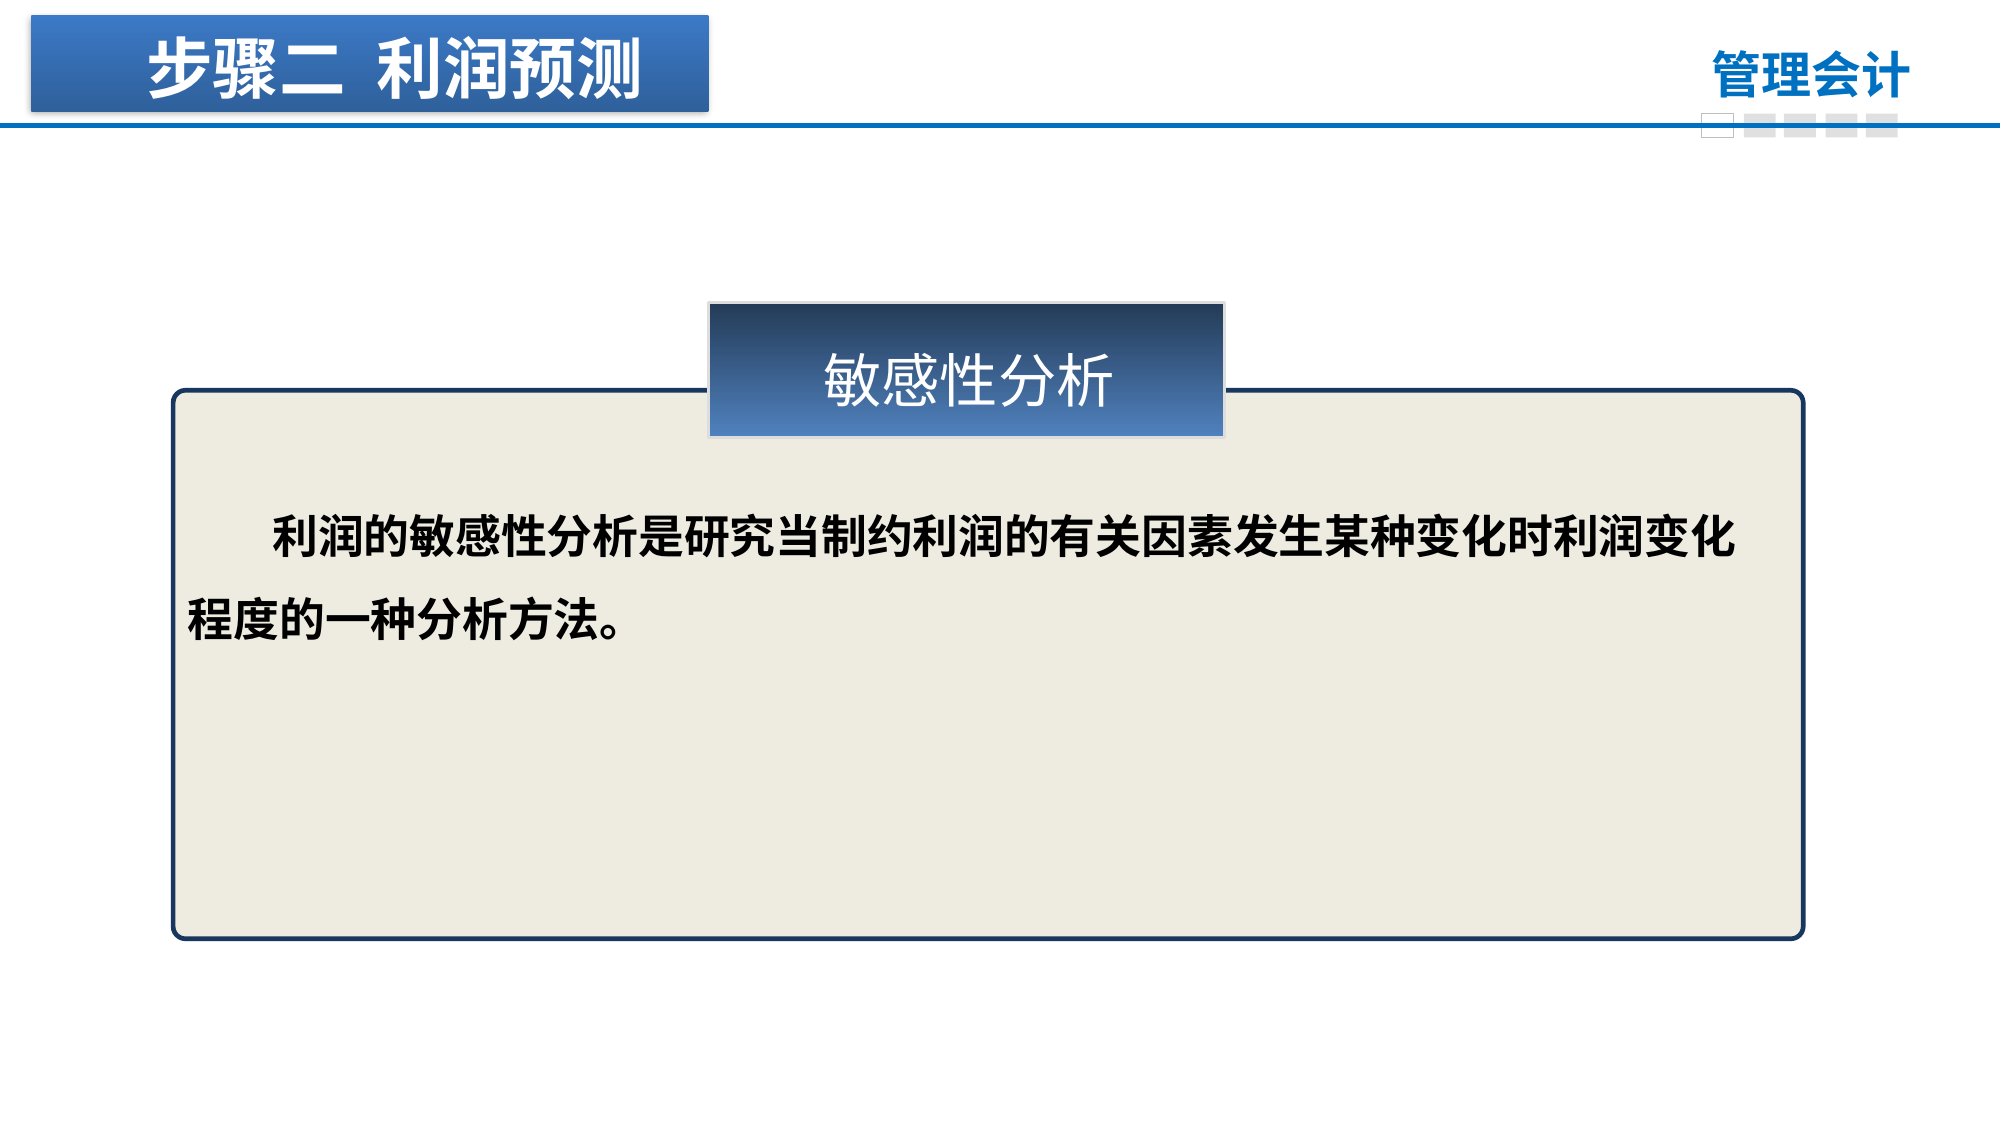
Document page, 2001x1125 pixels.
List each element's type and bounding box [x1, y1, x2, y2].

text_box [172, 302, 1804, 940]
text_box [31, 14, 709, 117]
